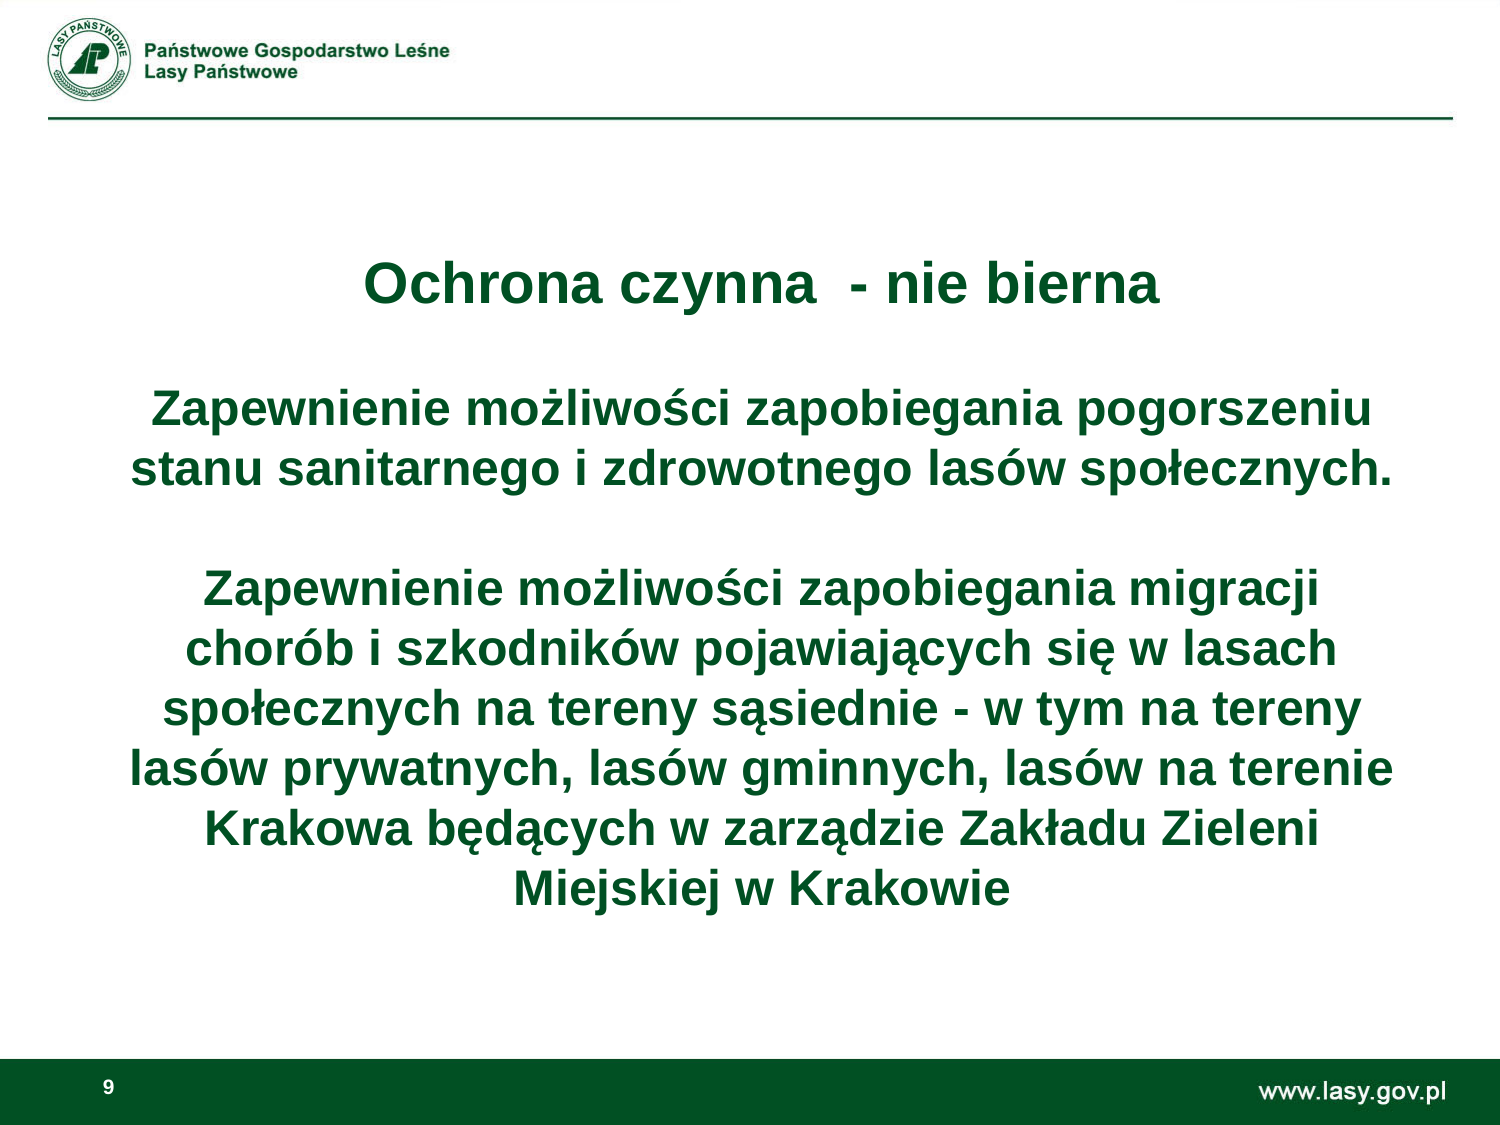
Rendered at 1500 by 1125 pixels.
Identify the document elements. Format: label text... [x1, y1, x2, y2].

title Ochrona czynna - nie bierna Zapewnienie możliwości zapobiegania pogorszeniu stanu sanitarnego i zdrowotnego lasów społecznych. Zapewnienie możliwości zapobiegania migracji chorób i szkodników pojawiających się w lasach społecznych na tereny sąsiednie - w tym na tereny lasów prywatnych, lasów gminnych, lasów na terenie Krakowa będących w zarządzie Zakładu Zieleni Miejskiej w Krakowie [100, 148, 1425, 1012]
picture [0, 0, 1500, 1125]
